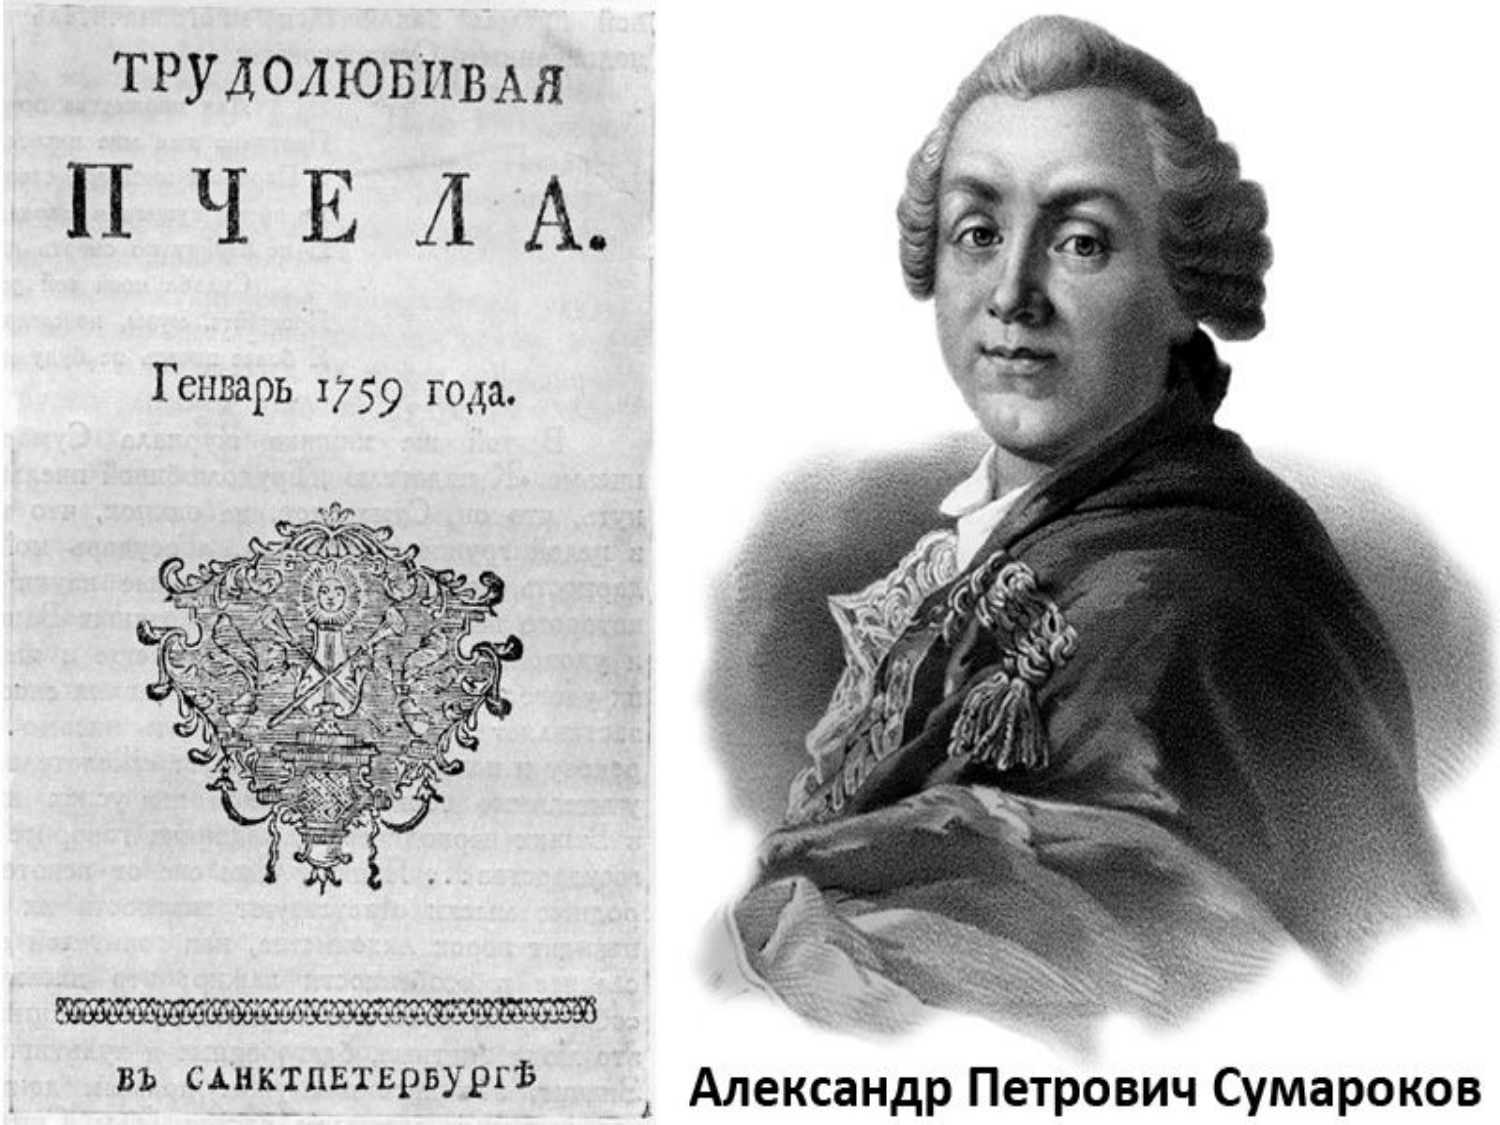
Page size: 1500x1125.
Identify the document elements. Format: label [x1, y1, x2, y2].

list [0, 0, 1500, 1125]
